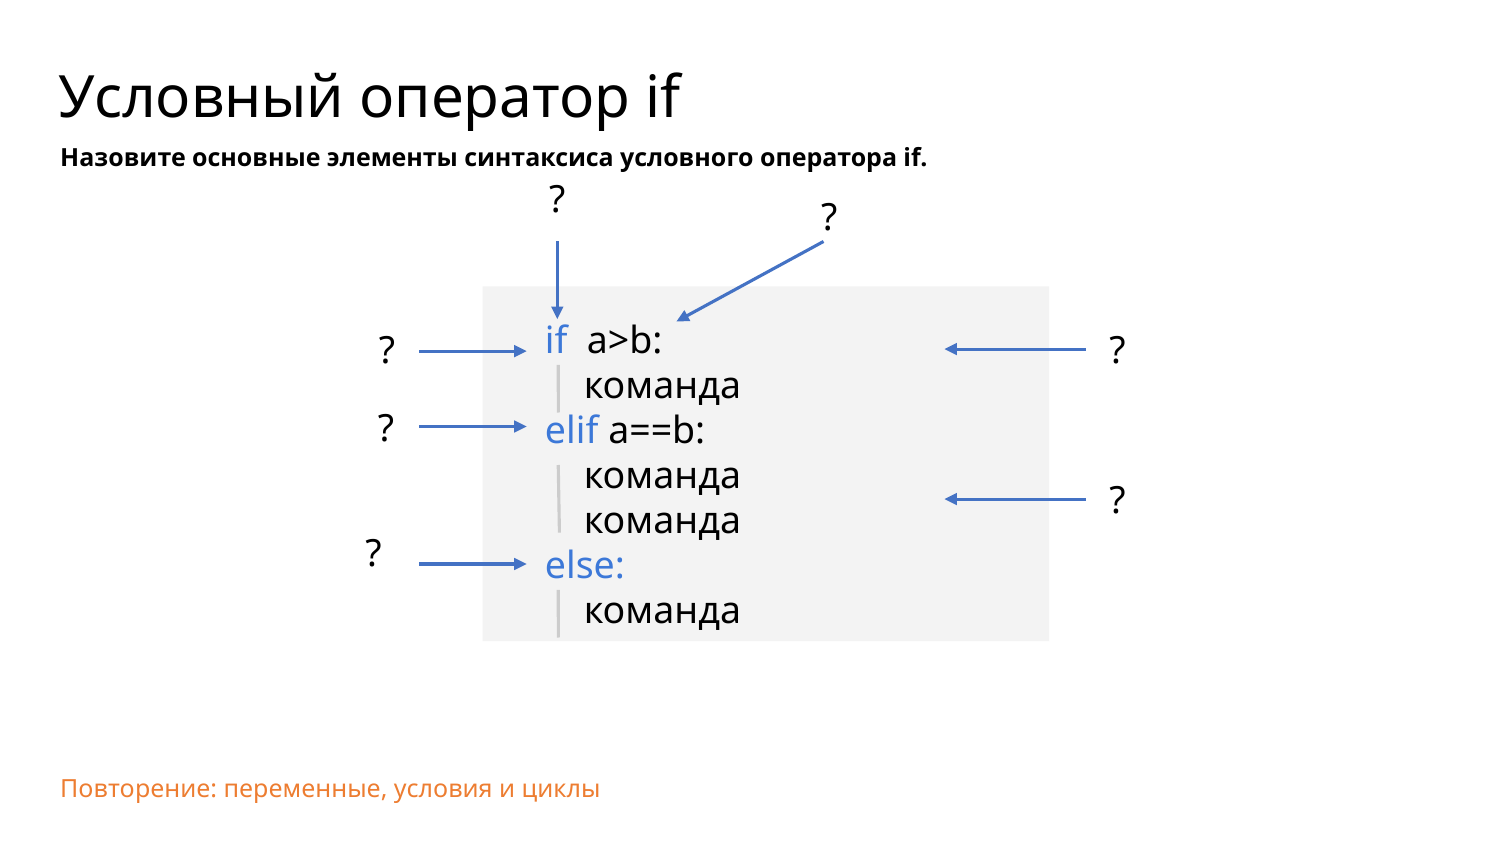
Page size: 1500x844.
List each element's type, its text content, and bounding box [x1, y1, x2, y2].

text_box ? [100, 304, 396, 394]
text_box ? [89, 523, 382, 579]
text_box ? [782, 187, 889, 243]
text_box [676, 241, 824, 322]
subtitle Повторение: переменные, условия и циклы [60, 767, 1233, 813]
text_box ? [1109, 474, 1321, 524]
text_box ? [101, 398, 395, 455]
text_box ? [332, 179, 782, 243]
text_box Назовите основные элементы синтаксиса условного оператора if. [60, 134, 1268, 179]
text_box Условный оператор if [58, 59, 1223, 127]
text_box if a>b: команда elif a==b: команда команда else: команда [482, 286, 1050, 642]
text_box ? [1109, 324, 1321, 374]
